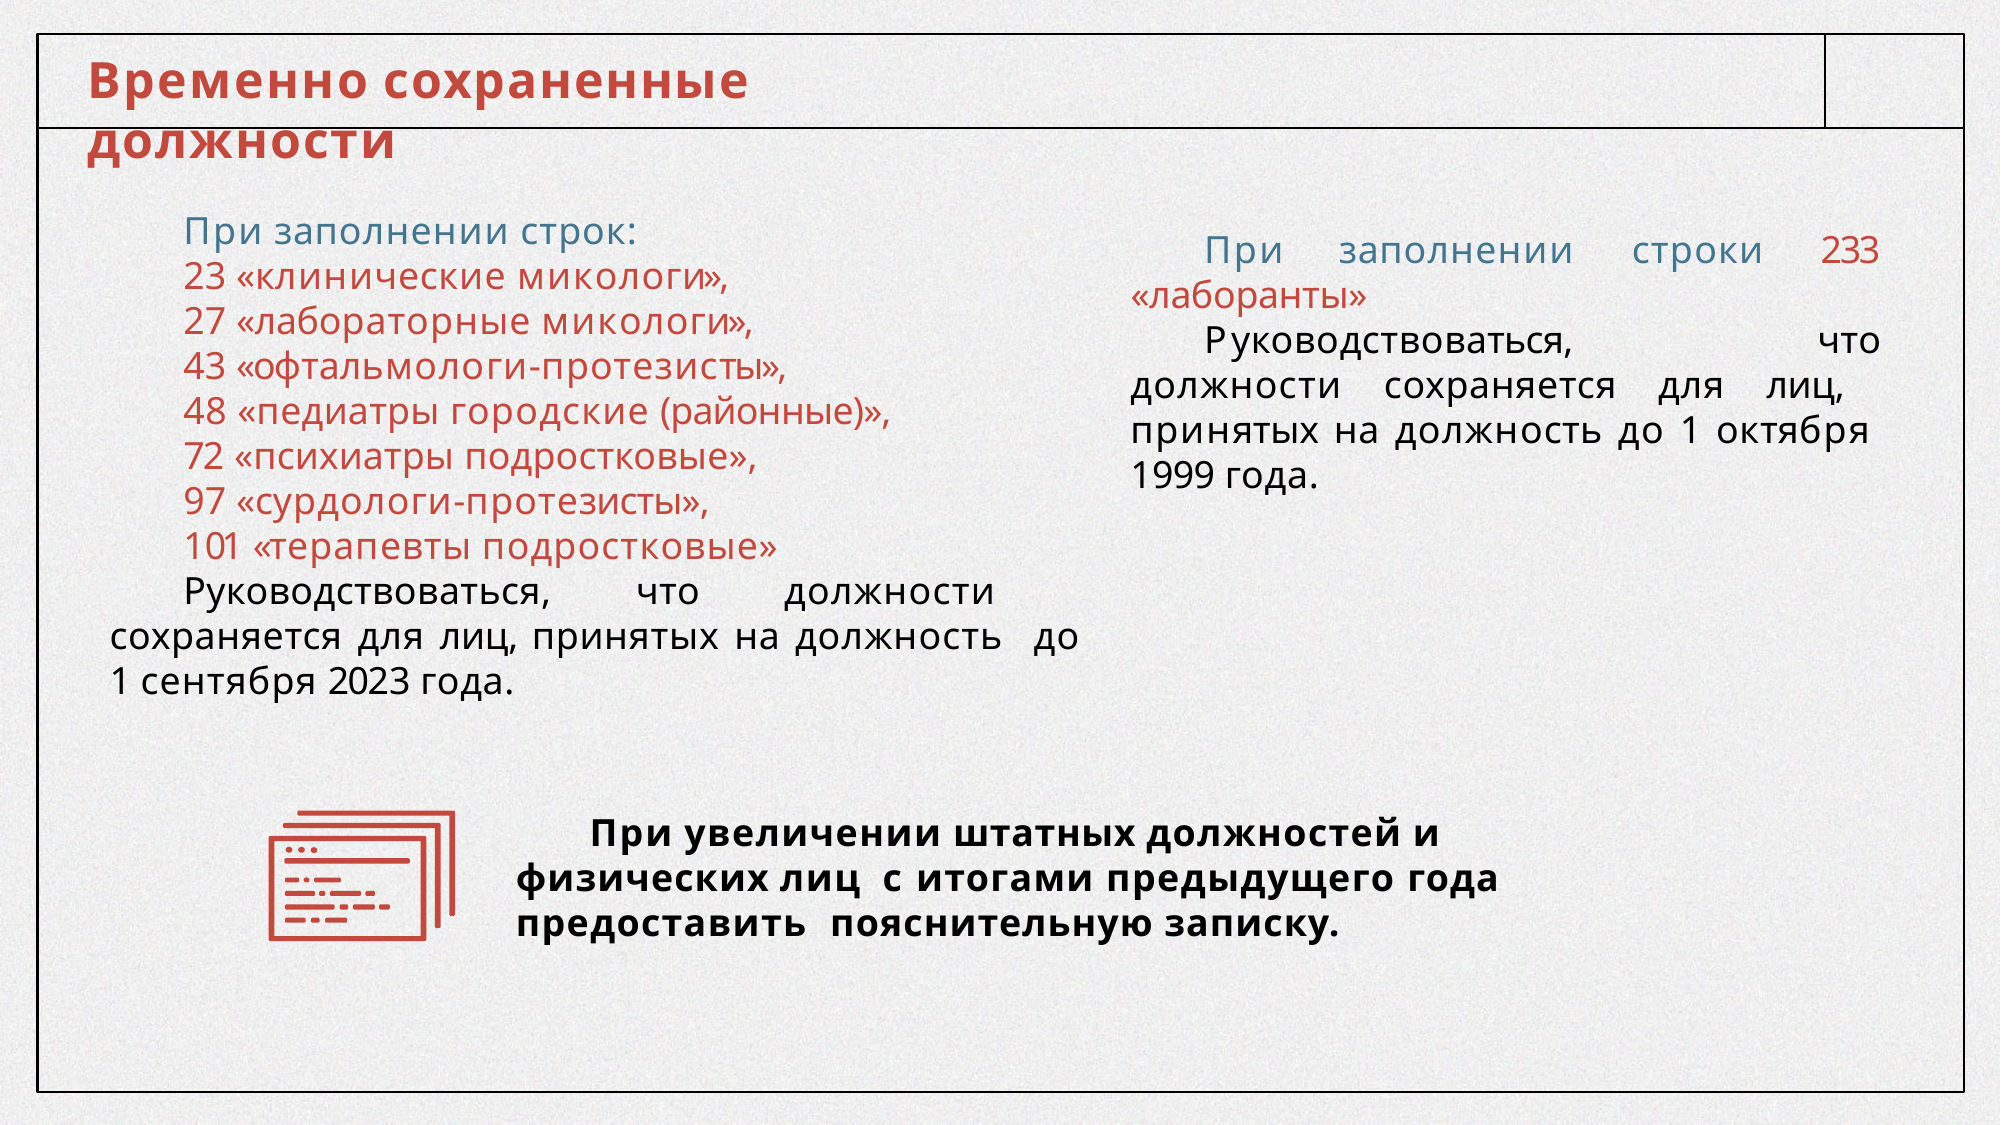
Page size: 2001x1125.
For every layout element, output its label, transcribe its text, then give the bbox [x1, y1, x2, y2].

picture [0, 0, 2000, 1125]
text_box [282, 822, 441, 929]
text_box что [1815, 313, 1885, 358]
text_box При заполнении строк: 23 «клинические микологи», 27 «лабораторные микологи», 43 «офтальмологи-протезисты», 48 «педиатры городские (районные)», 72 «психиатры подростковые», 97 «сурдологи-протезисты», 101 «терапевты подростковые» [181, 205, 947, 565]
text_box «лаборанты» [1128, 268, 1388, 316]
text_box [37, 34, 1965, 1093]
text_box Руководствоваться, [1202, 313, 1598, 358]
title Временно сохраненные должности [85, 46, 1071, 236]
text_box должности сохраняется для лиц, принятых на должность до 1 октября 1999 года. [1128, 358, 1886, 496]
text_box [268, 835, 427, 942]
text_box [297, 810, 456, 916]
text_box Руководствоваться, что должности сохраняется для лиц, принятых на должность до 1 сентября 2023 года. При увеличении штатных должностей и физических лиц с итогами предыдущего года предоставить пояснительную записку. [107, 565, 1703, 944]
text_box При заполнении строки 233 [1202, 223, 1886, 271]
